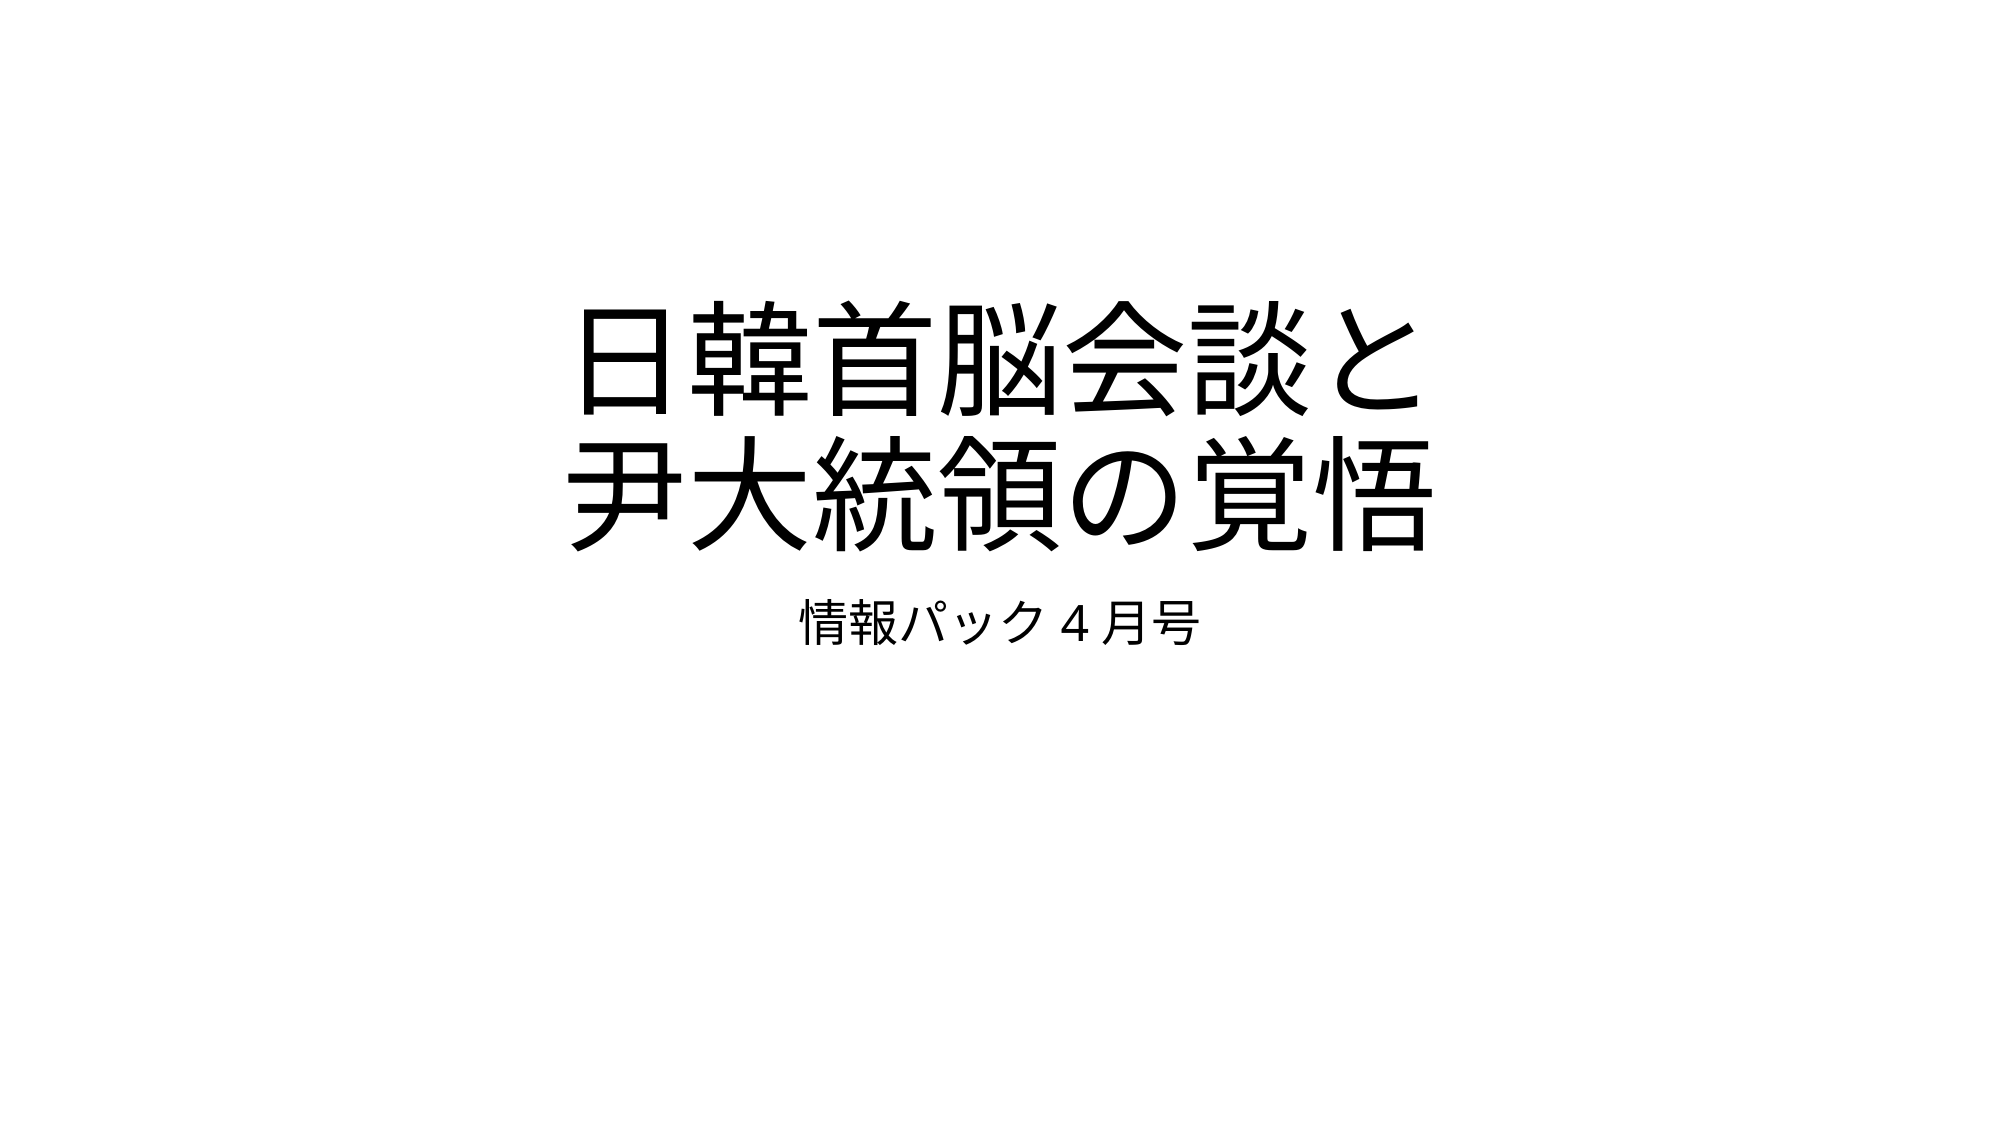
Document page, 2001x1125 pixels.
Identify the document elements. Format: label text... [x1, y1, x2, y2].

subtitle 情報パック4月号 [249, 590, 1750, 863]
title 日韓首脳会談と 尹大統領の覚悟 [249, 184, 1750, 576]
